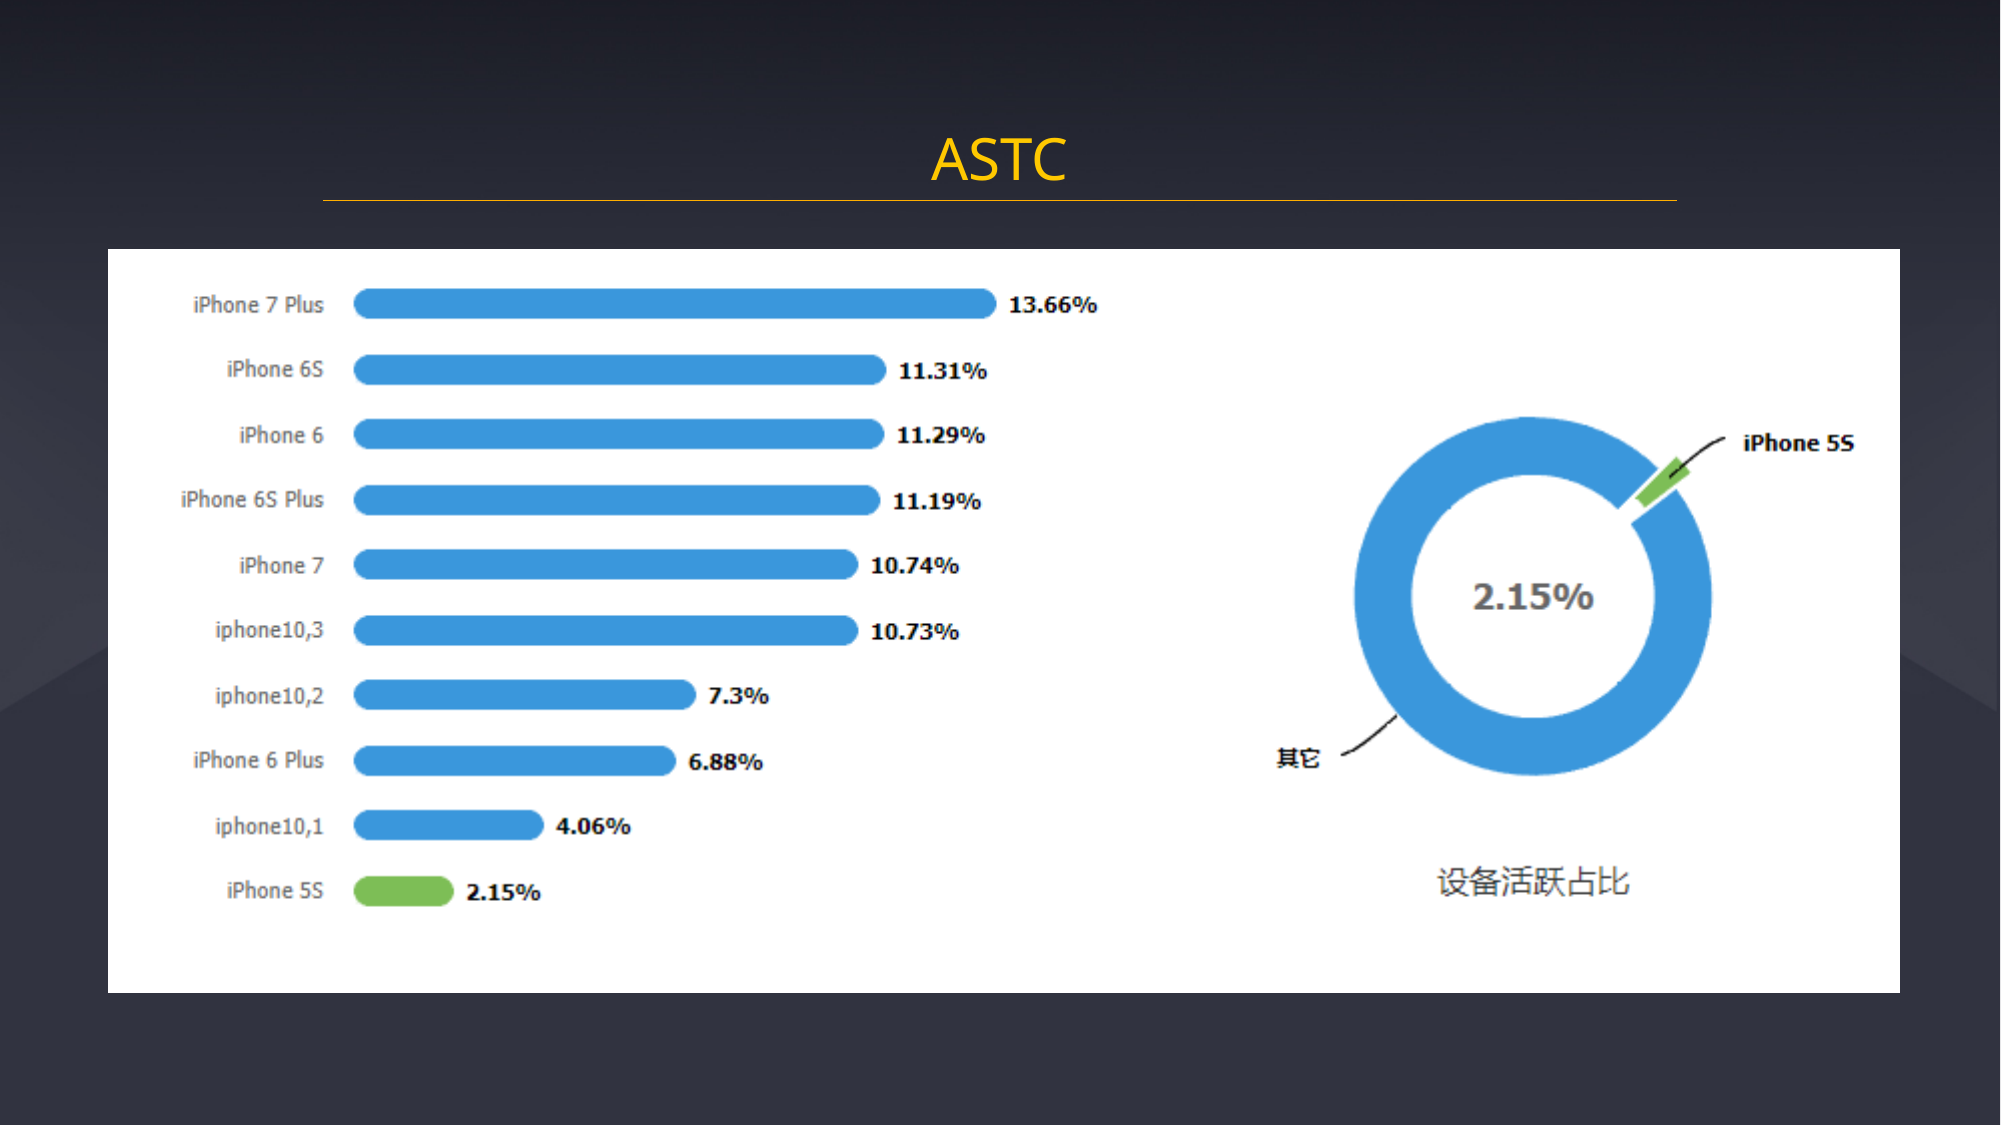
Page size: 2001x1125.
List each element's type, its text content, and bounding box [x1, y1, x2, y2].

picture [0, 0, 2001, 1125]
text_box ASTC [363, 114, 1637, 200]
